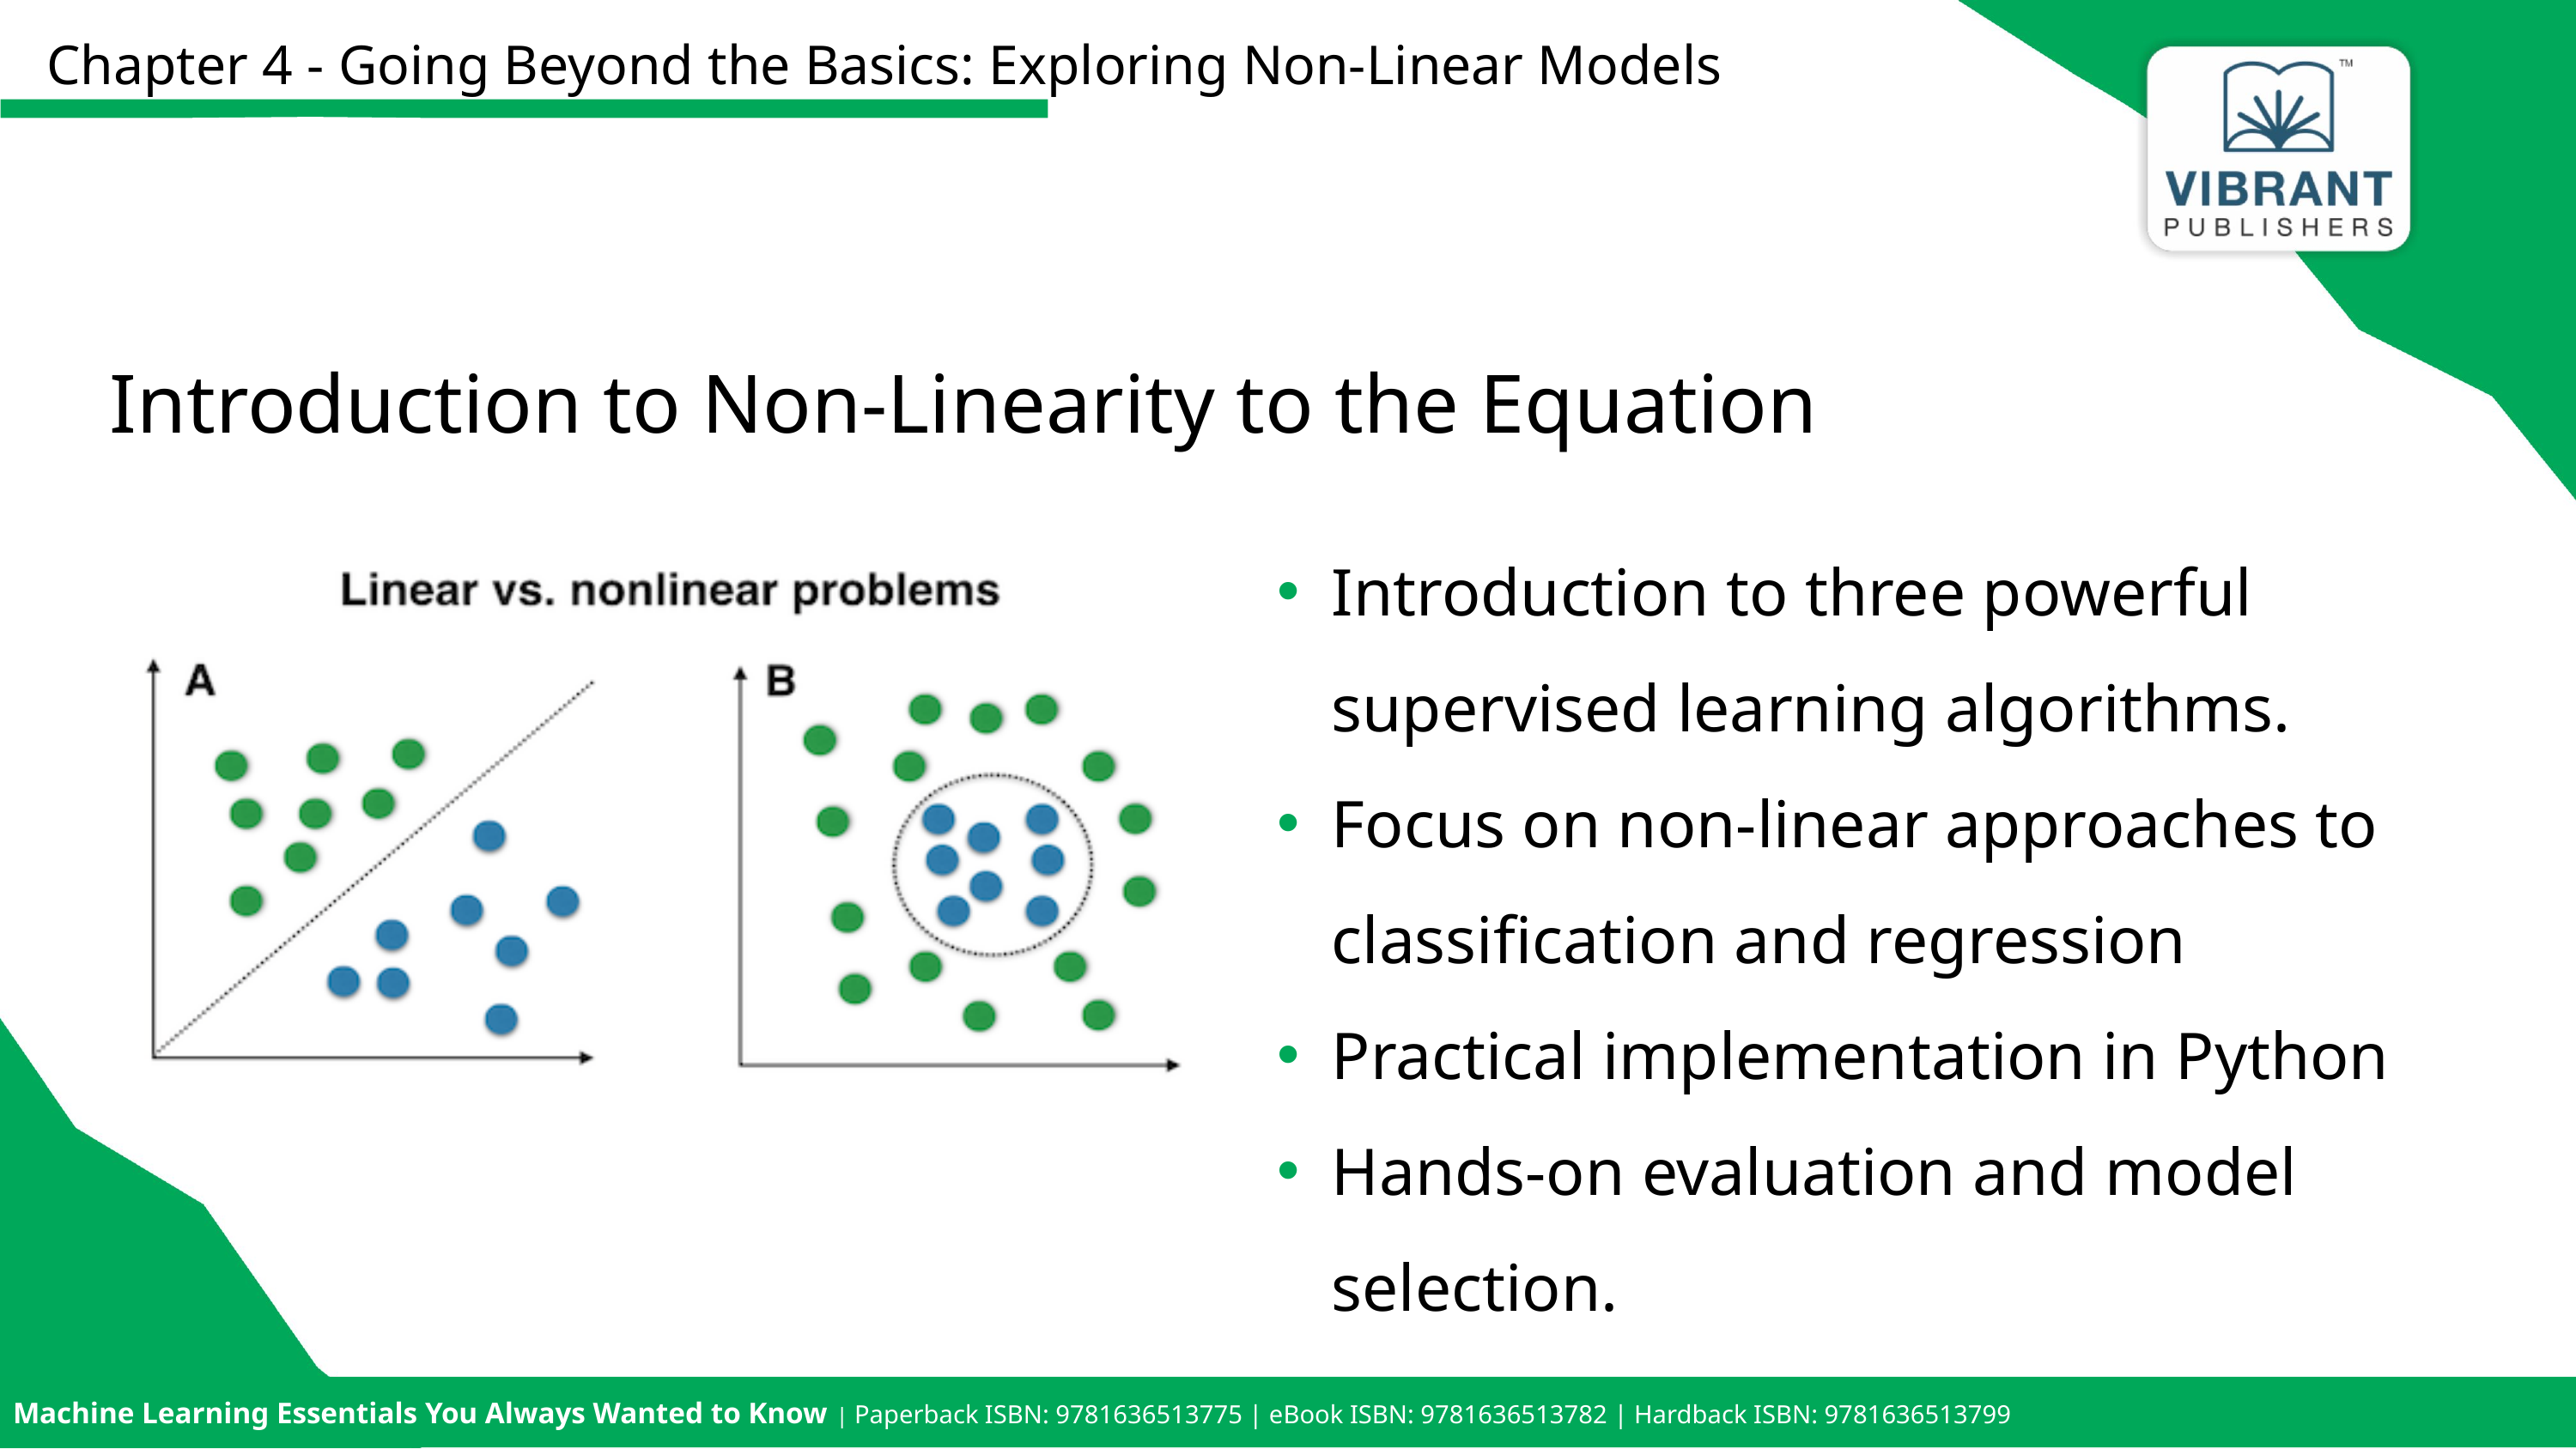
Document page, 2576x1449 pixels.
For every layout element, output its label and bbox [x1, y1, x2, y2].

picture [86, 526, 1223, 1079]
text_box [0, 0, 2576, 1448]
